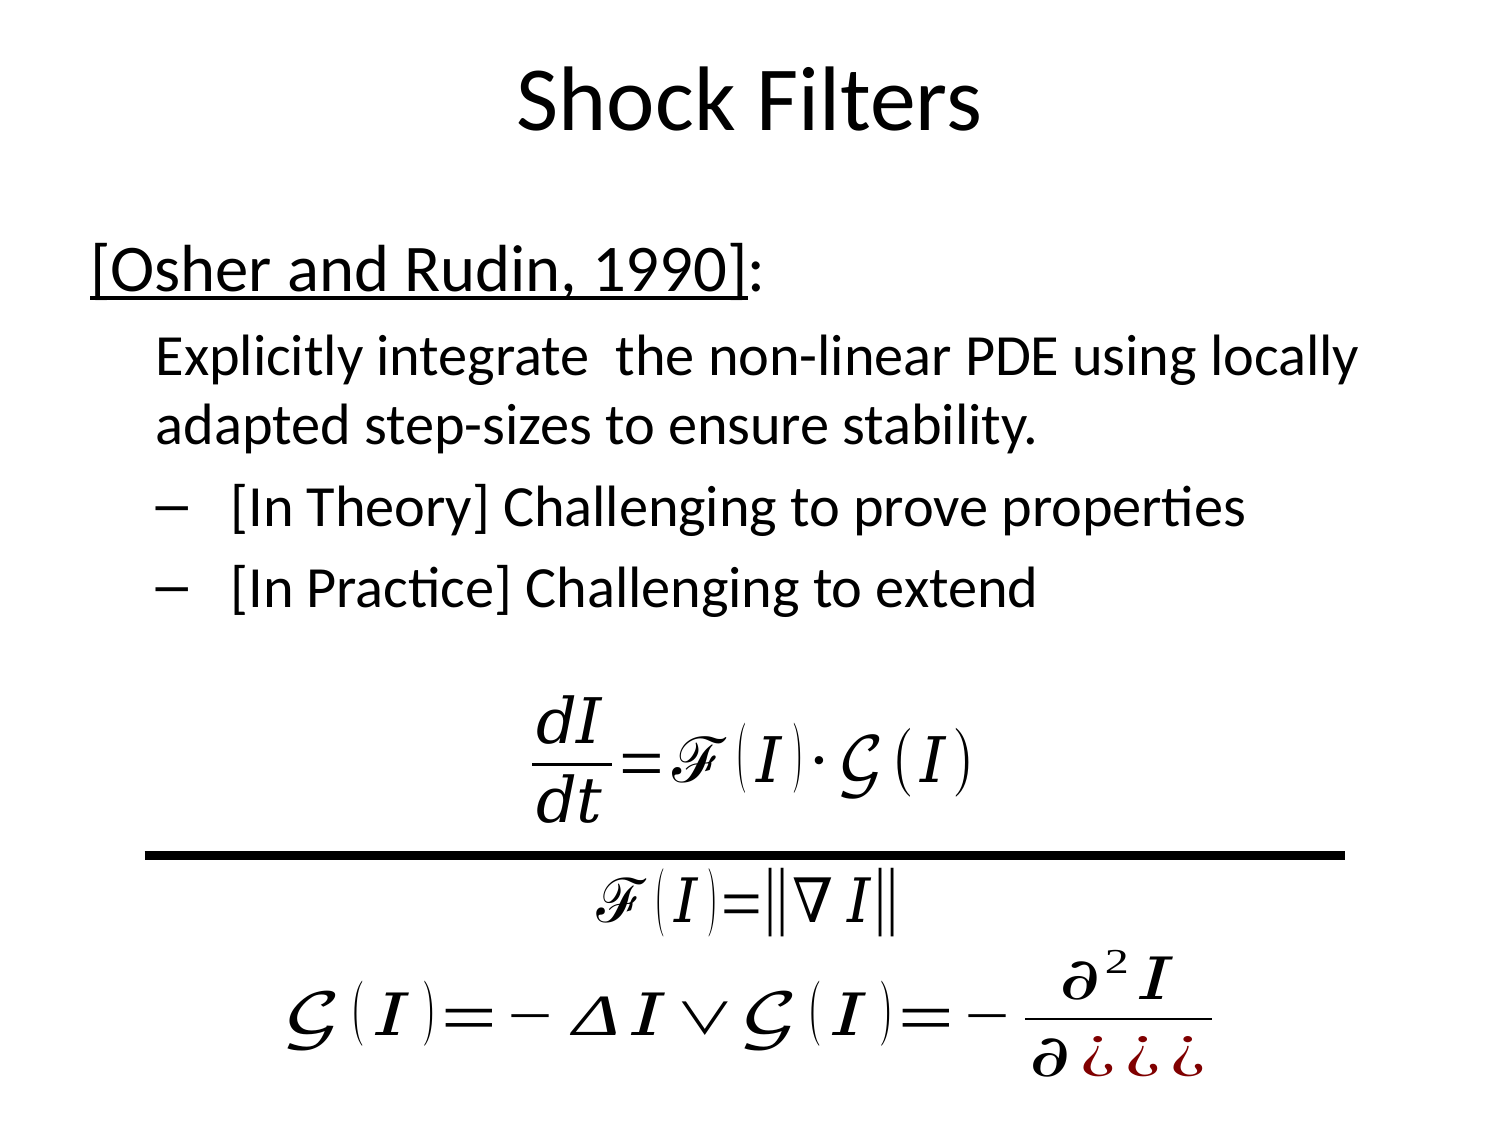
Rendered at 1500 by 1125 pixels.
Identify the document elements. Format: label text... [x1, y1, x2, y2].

title Shock Filters [75, 0, 1425, 188]
list [Osher and Rudin, 1990]: Explicitly integrate the non-linear PDE using locally adapted step-sizes to ensure stability. [In Theory] Challenging to prove properties [In Practice] Challenging to extend [75, 217, 1425, 1125]
